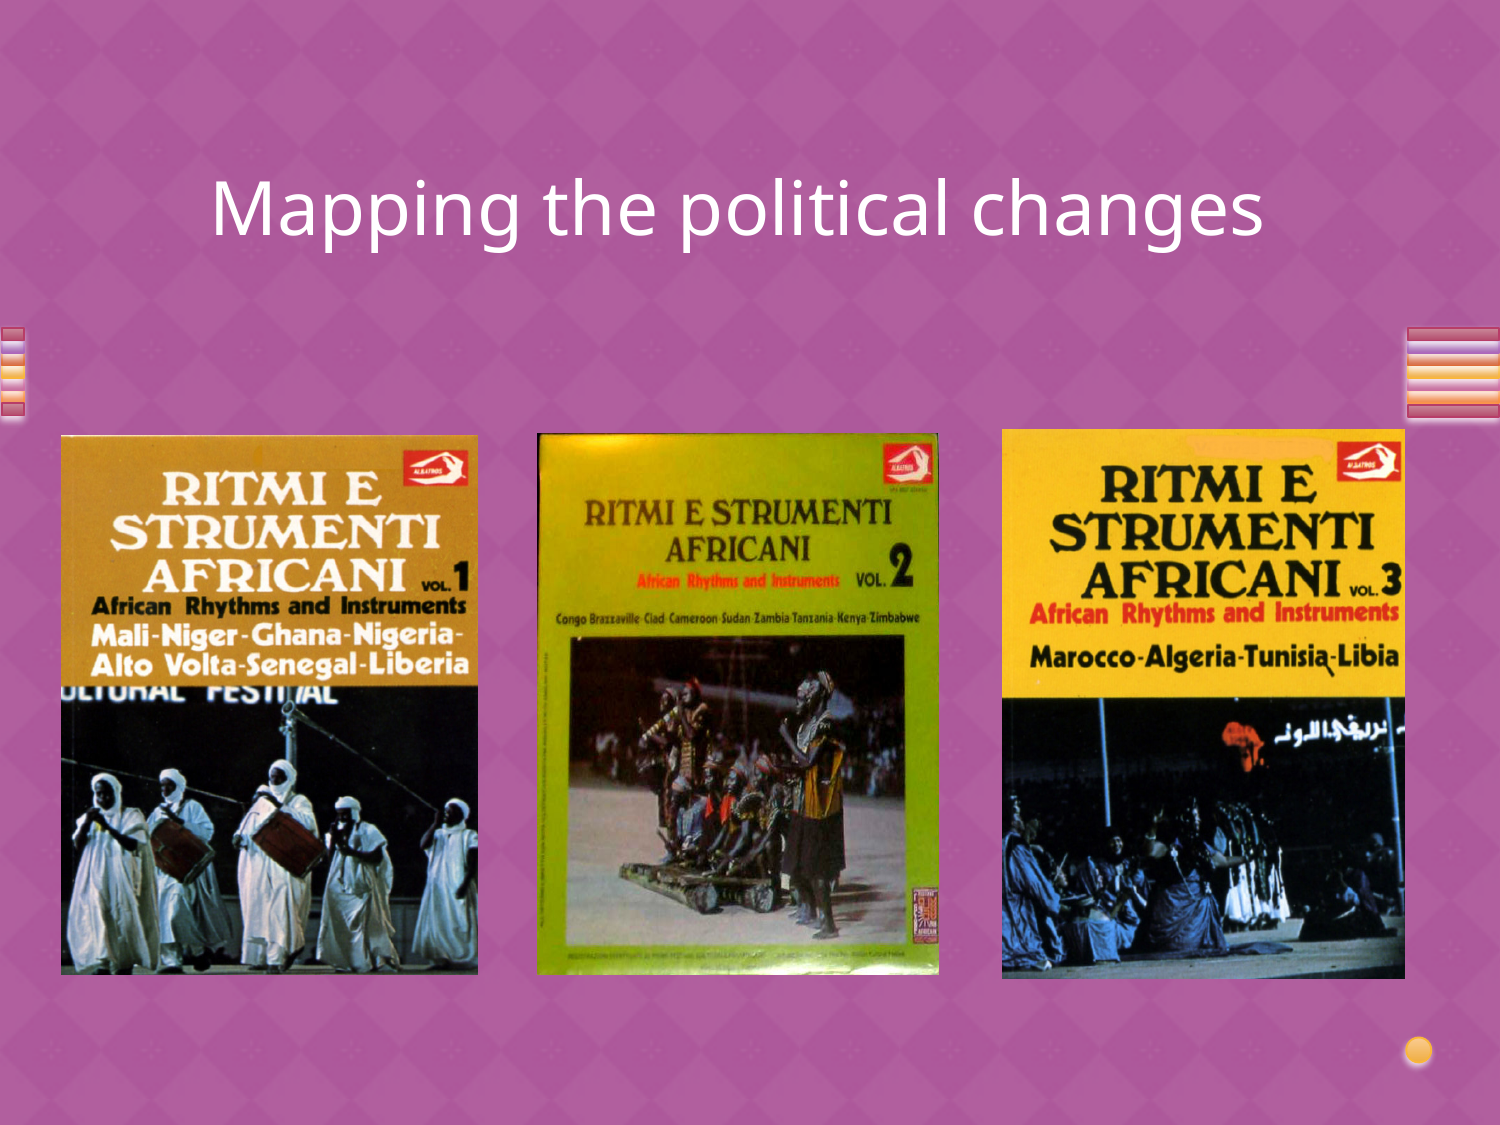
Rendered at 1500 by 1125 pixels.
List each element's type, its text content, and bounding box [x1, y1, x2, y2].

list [1001, 428, 1406, 979]
title Mapping the political changes [128, 63, 1348, 259]
picture [536, 432, 939, 975]
picture [61, 434, 478, 975]
